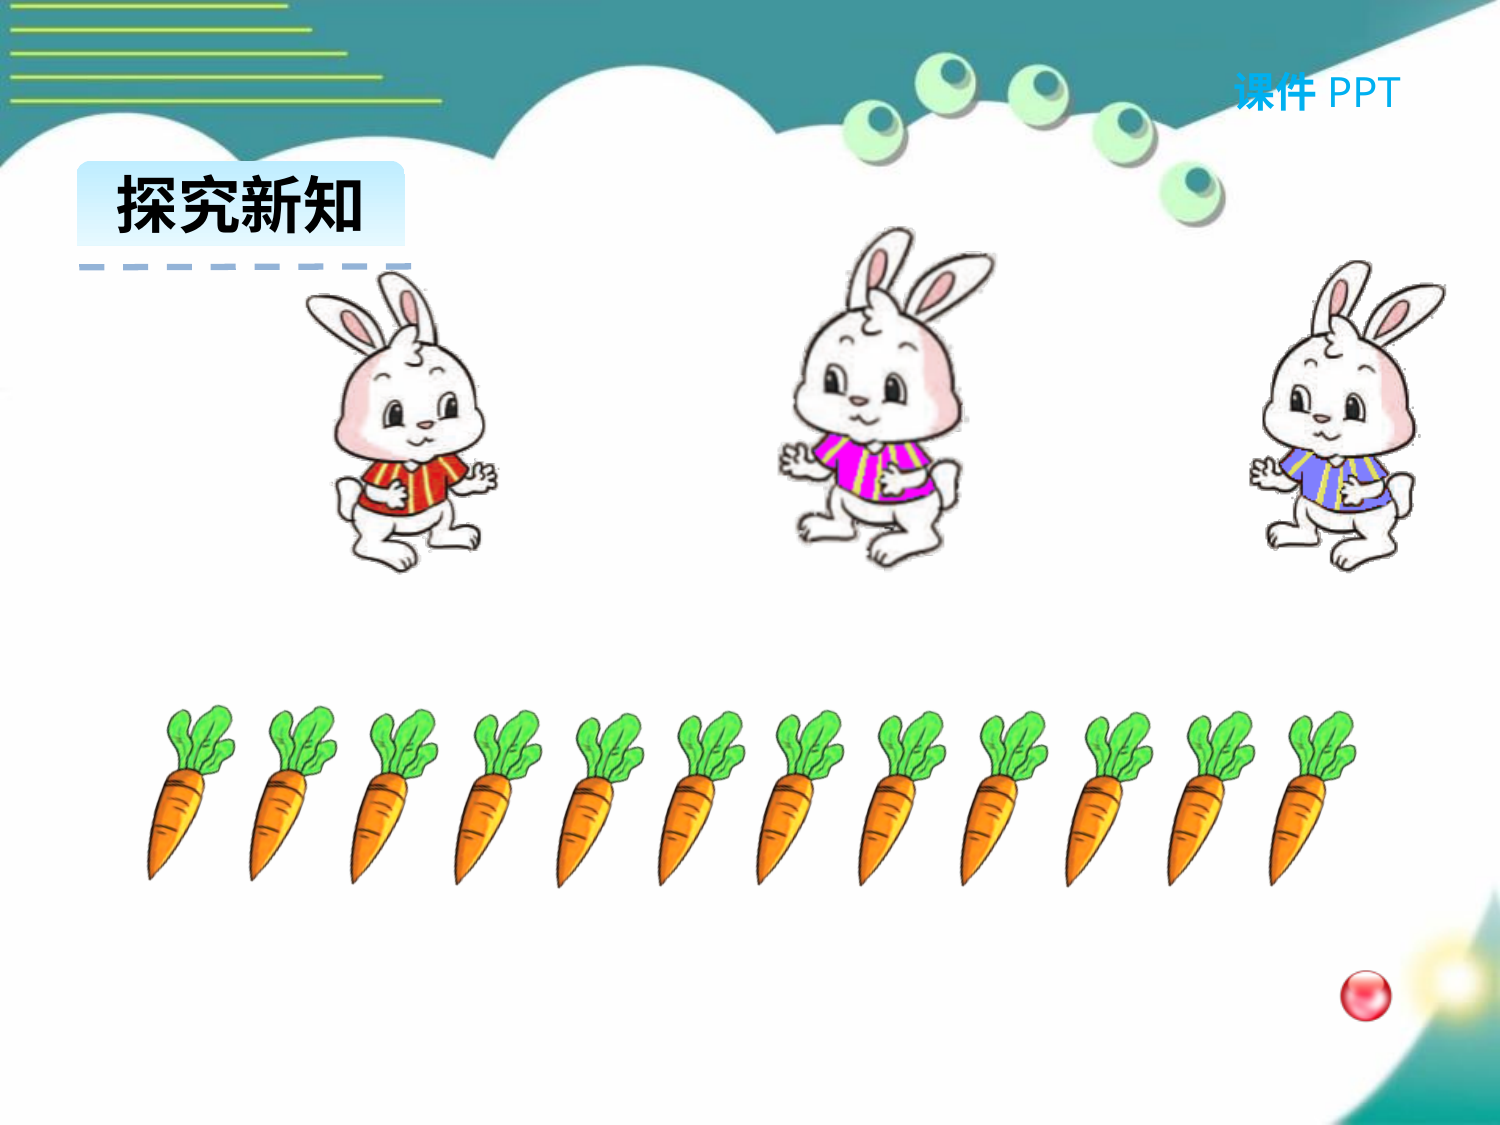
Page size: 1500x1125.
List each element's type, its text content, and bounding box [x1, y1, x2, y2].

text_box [76, 160, 420, 268]
picture [0, 0, 1500, 1125]
text_box 课件PPT [1218, 58, 1418, 124]
